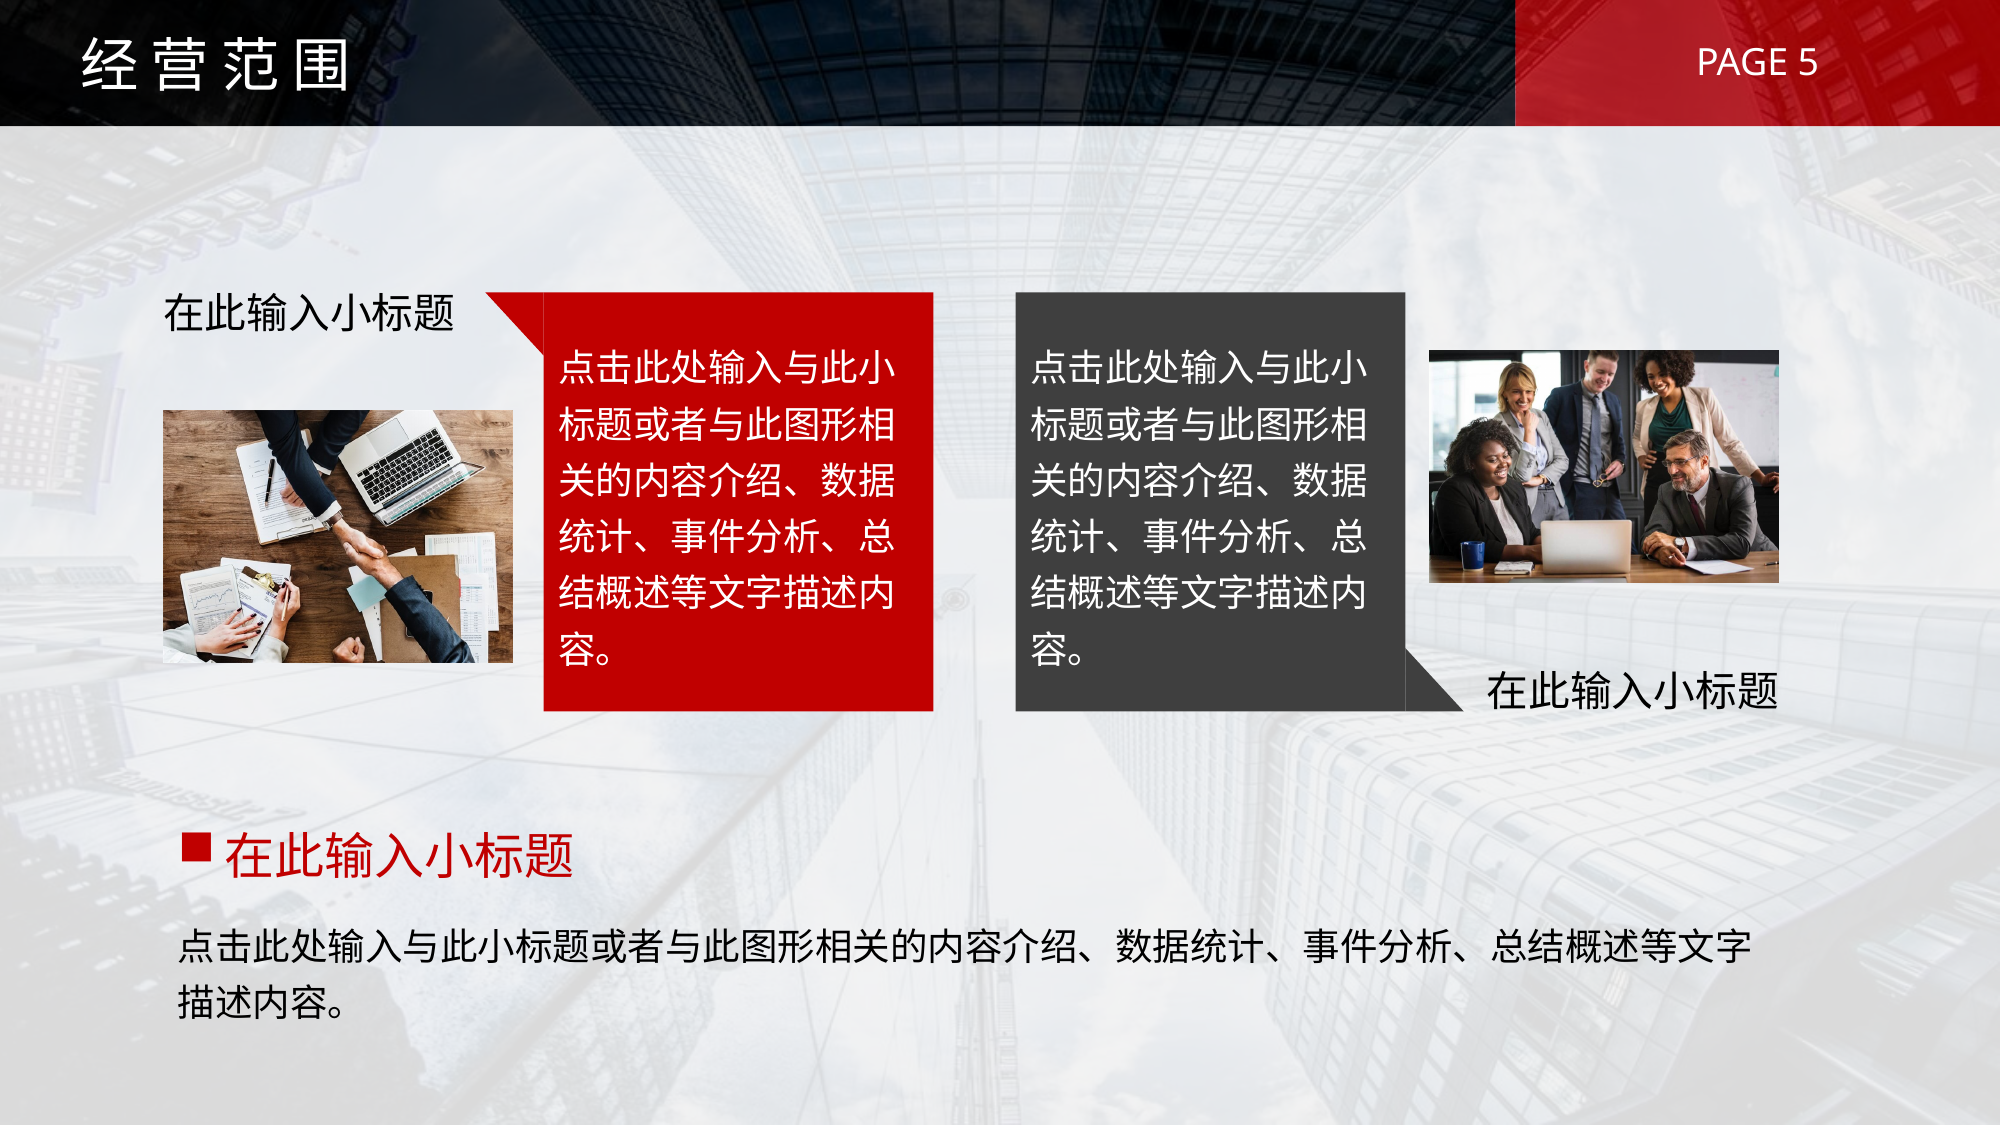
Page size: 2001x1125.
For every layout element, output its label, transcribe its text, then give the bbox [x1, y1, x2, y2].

text_box 点击此处输入与此小标题或者与此图形相关的内容介绍、数据统计、事件分析、总结概述等文字描述内容。 [163, 904, 1779, 1032]
title 经营范围 [65, 20, 931, 106]
picture [163, 410, 513, 663]
text_box 在此输入小标题 [163, 279, 553, 344]
picture [0, 0, 1515, 126]
text_box 在此输入小标题 [1446, 657, 1779, 723]
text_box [485, 292, 934, 712]
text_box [1015, 292, 1464, 712]
picture [1429, 350, 1779, 584]
text_box 在此输入小标题 [163, 801, 1779, 892]
